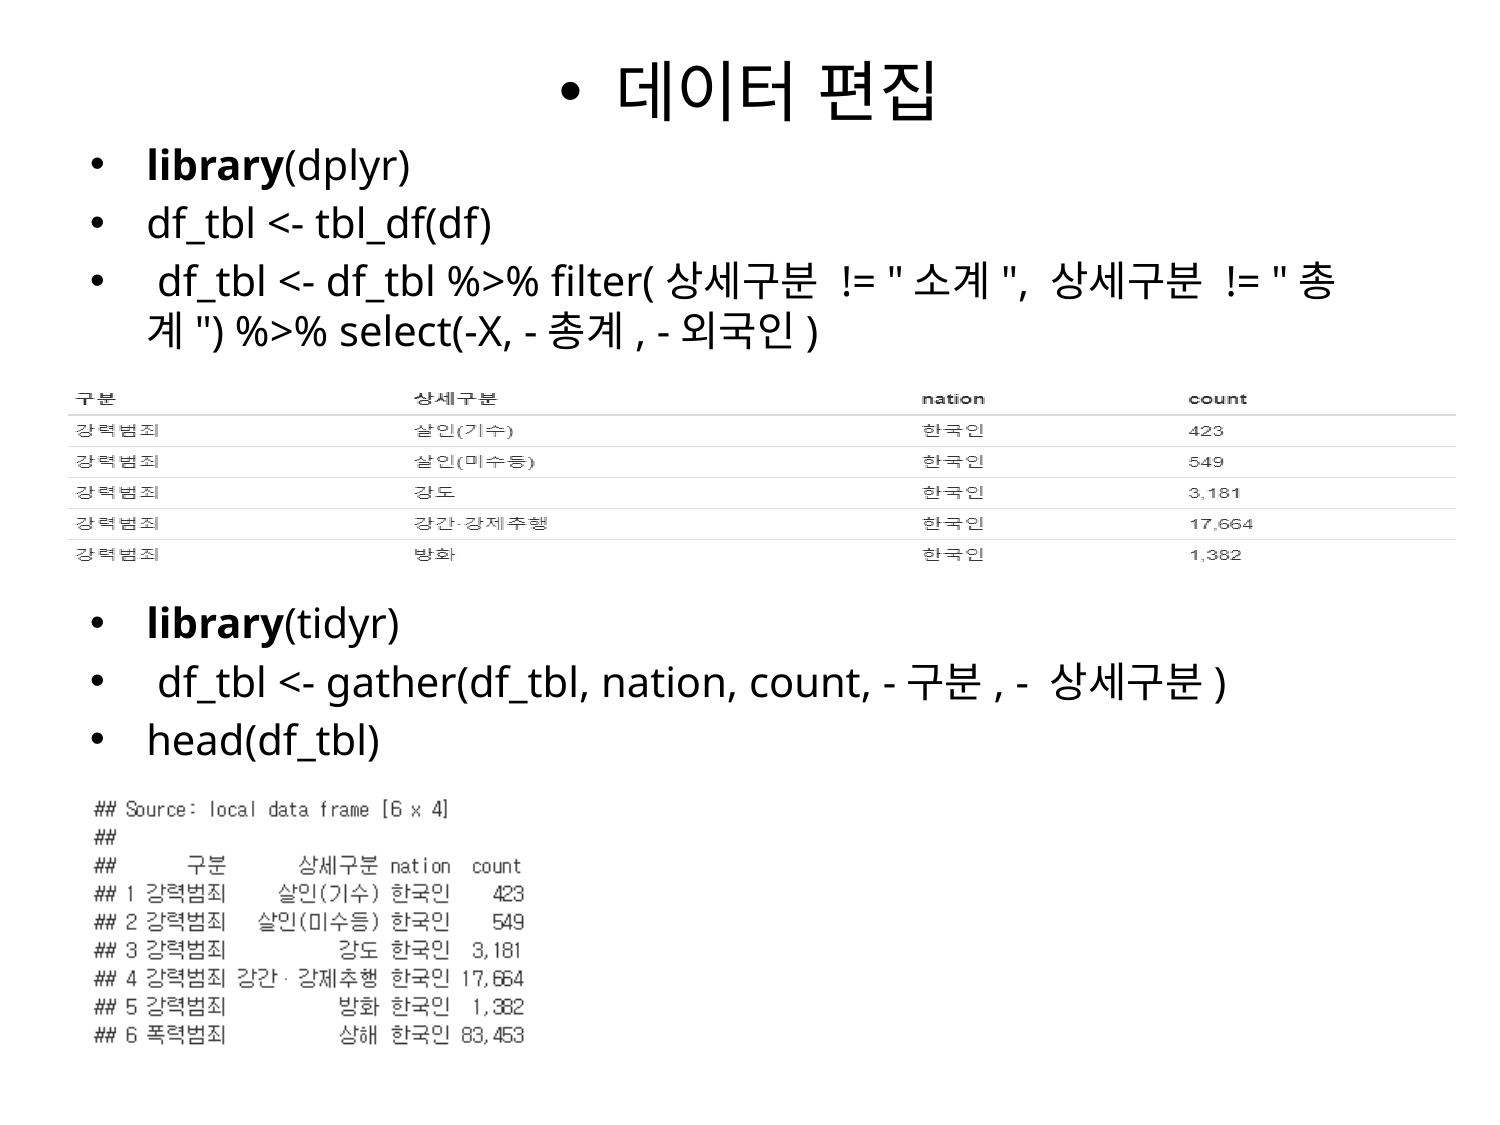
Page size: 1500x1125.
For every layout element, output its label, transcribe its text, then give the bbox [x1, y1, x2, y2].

list 데이터 편집 library(dplyr) df_tbl <- tbl_df(df) df_tbl <- df_tbl %>% filter(상세구분 != "소계", 상세구분 != "총계") %>% select(-X, -총계, -외국인) library(tidyr) df_tbl <- gather(df_tbl, nation, count, -구분, - 상세구분) head(df_tbl) [75, 595, 1425, 1005]
picture [65, 385, 1472, 587]
picture [88, 798, 591, 1065]
list 데이터 편집 library(dplyr) df_tbl <- tbl_df(df) df_tbl <- df_tbl %>% filter(상세구분 != "소계", 상세구분 != "총계") %>% select(-X, -총계, -외국인) library(tidyr) df_tbl <- gather(df_tbl, nation, count, -구분, - 상세구분) head(df_tbl) [75, 42, 1425, 383]
